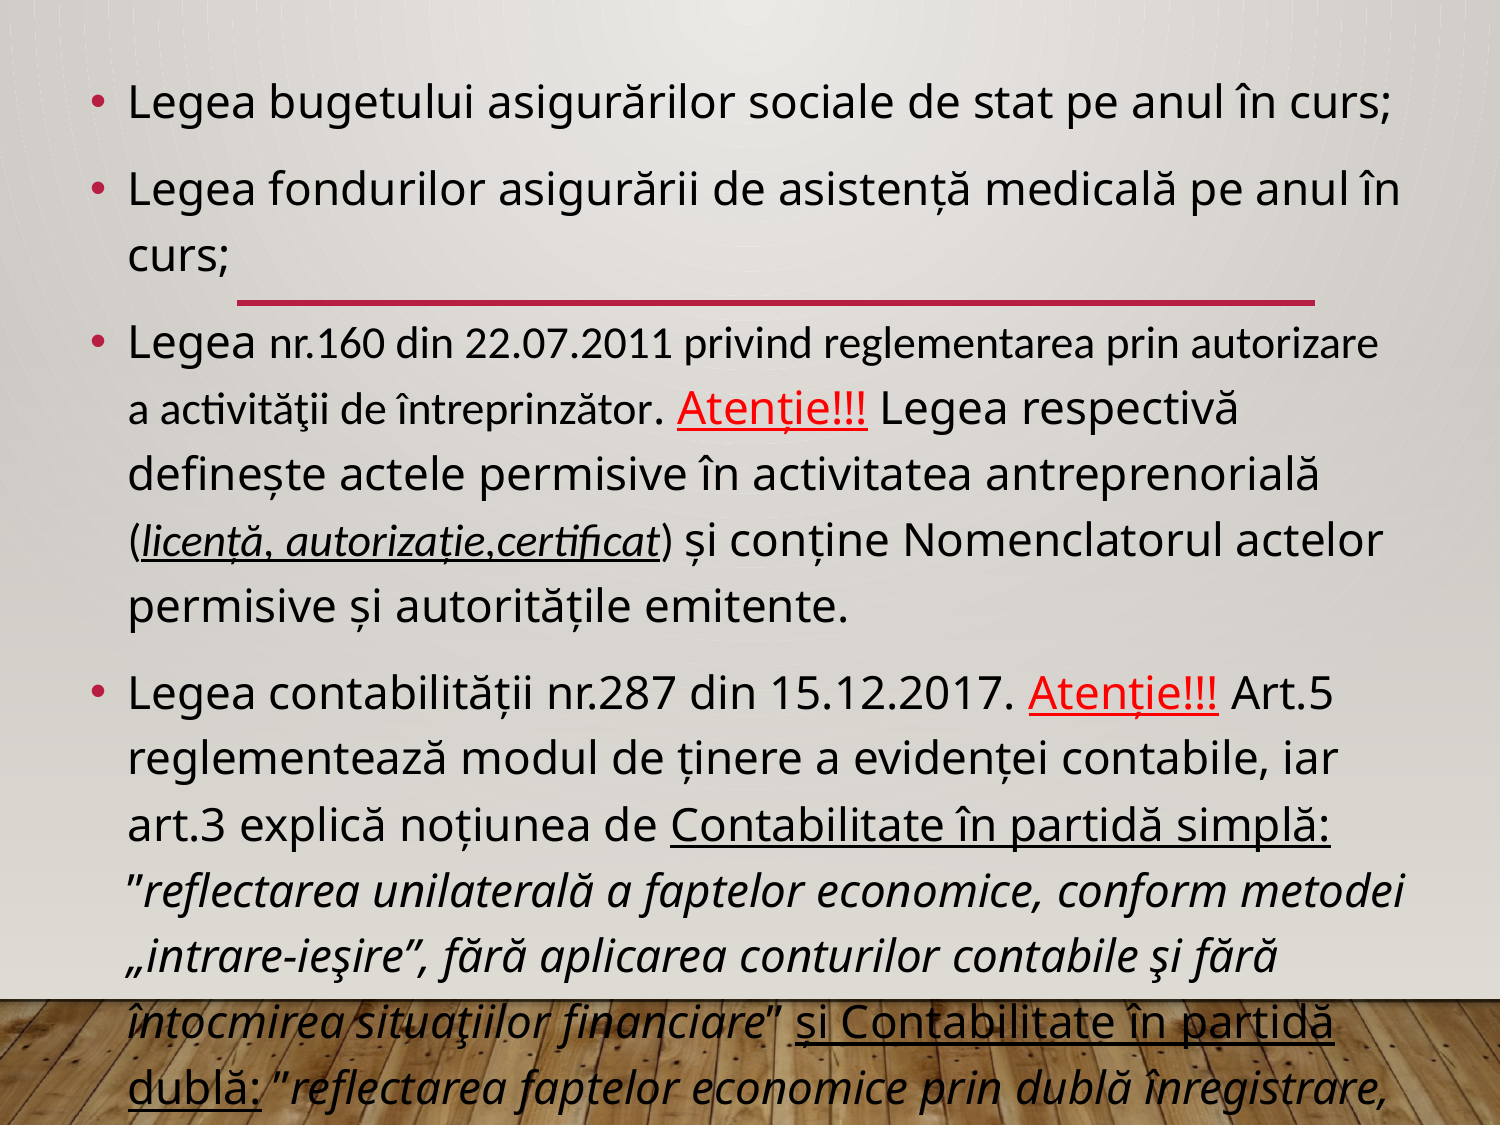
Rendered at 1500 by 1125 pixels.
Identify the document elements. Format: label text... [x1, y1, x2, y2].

list Legea bugetului asigurărilor sociale de stat pe anul în curs; Legea fondurilor asigurării de asistență medicală pe anul în curs; Legea nr.160 din 22.07.2011 privind reglementarea prin autorizare a activităţii de întreprinzător. Atenție!!! Legea respectivă definește actele permisive în activitatea antreprenorială (licență, autorizație,certificat) și conține Nomenclatorul actelor permisive și autorităţile emitente. Legea contabilității nr.287 din 15.12.2017. Atenție!!! Art.5 reglementează modul de ținere a evidenței contabile, iar art.3 explică noțiunea de Contabilitate în partidă simplă: ”reflectarea unilaterală a faptelor economice, conform metodei „intrare-ieşire”, fără aplicarea conturilor contabile şi fără întocmirea situaţiilor financiare” și Contabilitate în partidă dublă: ”reflectarea faptelor economice prin dublă înregistrare, cu aplicarea conturilor contabile şi întocmirea situaţiilor financiare” Standardele Naționale de Contabilitate aprobate prin ordinul MF nr.118, din 06.08.2013; [75, 54, 1425, 1005]
picture [0, 999, 1500, 1125]
